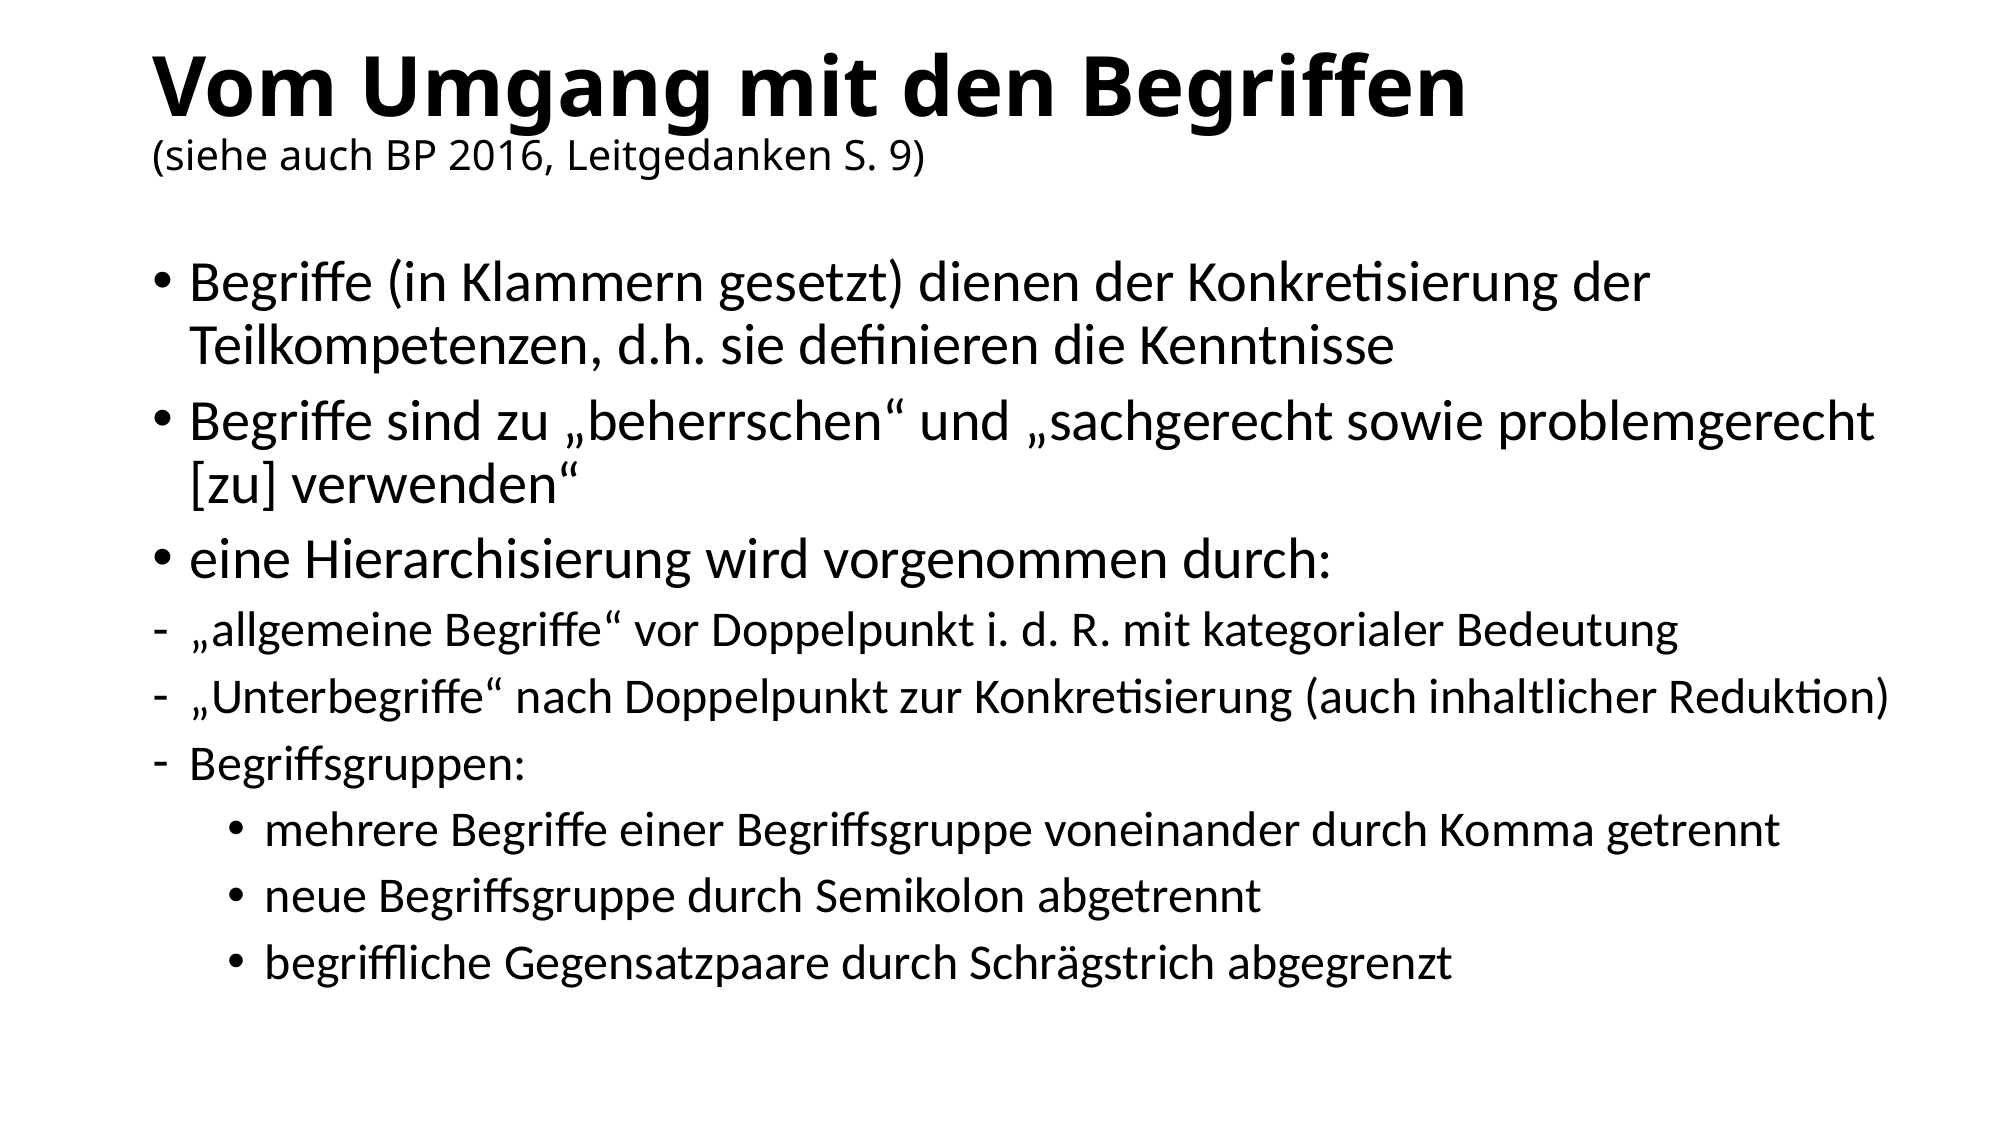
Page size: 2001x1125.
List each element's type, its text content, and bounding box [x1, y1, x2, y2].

title Vom Umgang mit den Begriffen (siehe auch BP 2016, Leitgedanken S. 9) [137, 23, 1863, 200]
list Begriffe (in Klammern gesetzt) dienen der Konkretisierung der Teilkompetenzen, d.h. sie definieren die Kenntnisse Begriffe sind zu „beherrschen“ und „sachgerecht sowie problemgerecht [zu] verwenden“ eine Hierarchisierung wird vorgenommen durch: „allgemeine Begriffe“ vor Doppelpunkt i. d. R. mit kategorialer Bedeutung „Unterbegriffe“ nach Doppelpunkt zur Konkretisierung (auch inhaltlicher Reduktion) Begriffsgruppen: mehrere Begriffe einer Begriffsgruppe voneinander durch Komma getrennt neue Begriffsgruppe durch Semikolon abgetrennt begriffliche Gegensatzpaare durch Schrägstrich abgegrenzt [137, 243, 1912, 1082]
